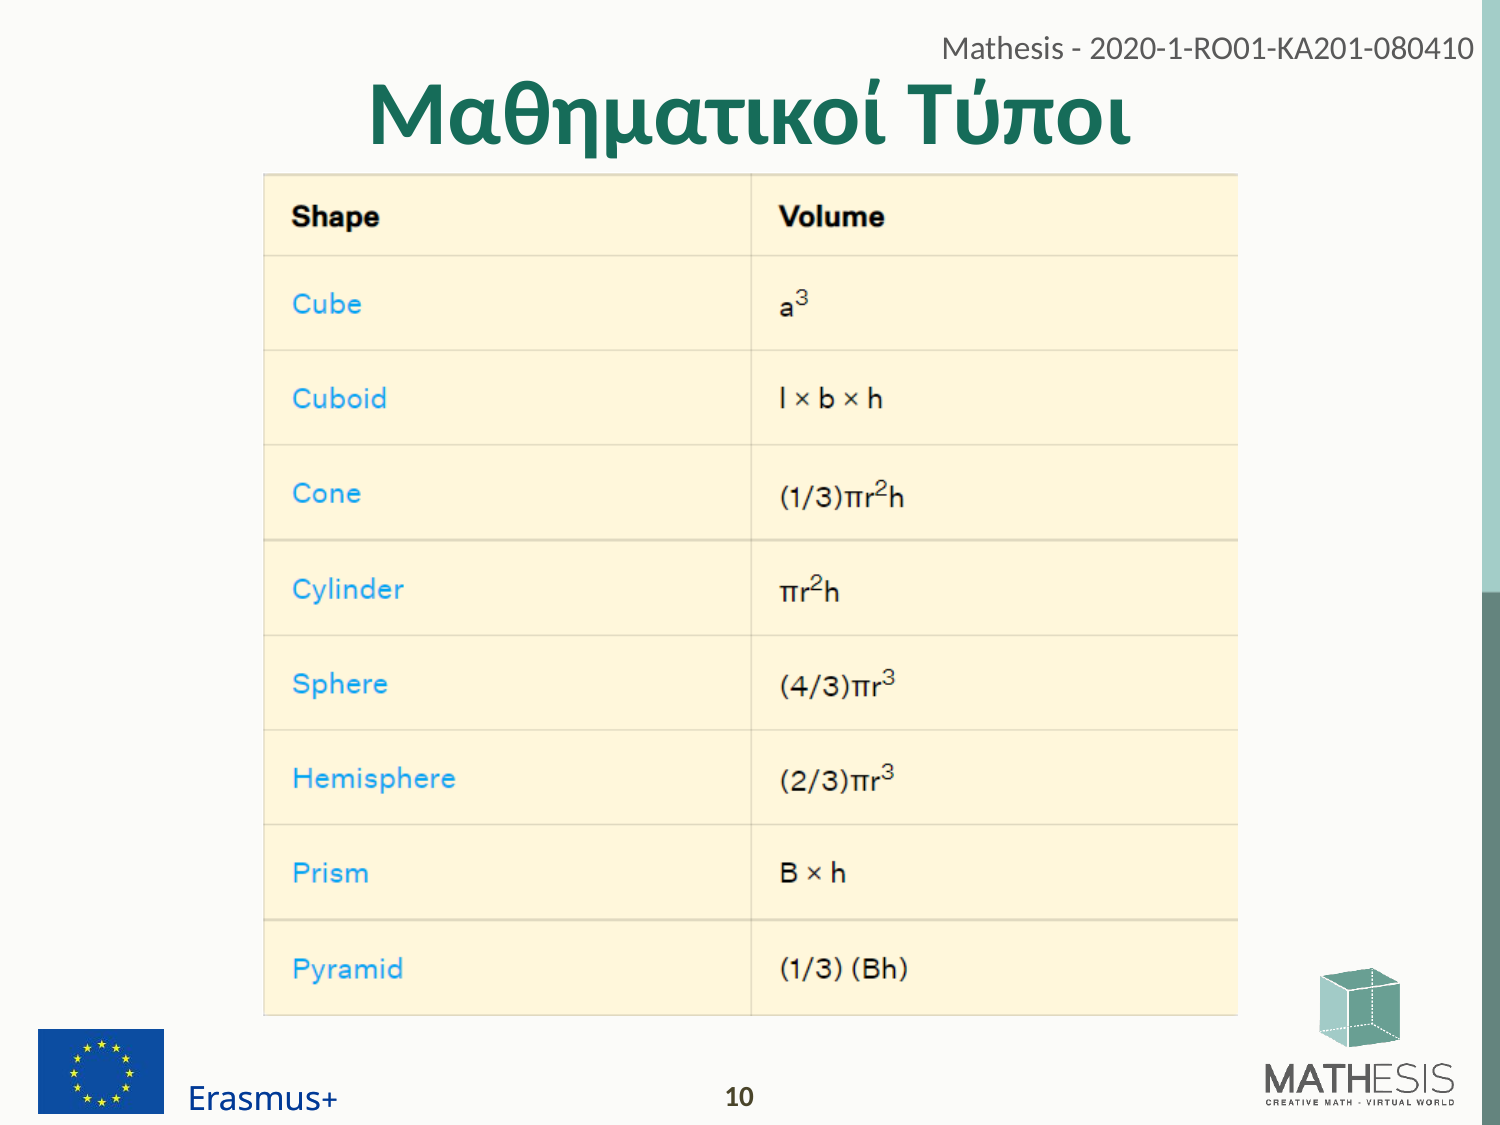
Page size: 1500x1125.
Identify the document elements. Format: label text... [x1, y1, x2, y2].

picture [262, 172, 1238, 1017]
picture [38, 1029, 164, 1114]
title Μαθηματικοί Τύποι [75, 45, 1425, 233]
